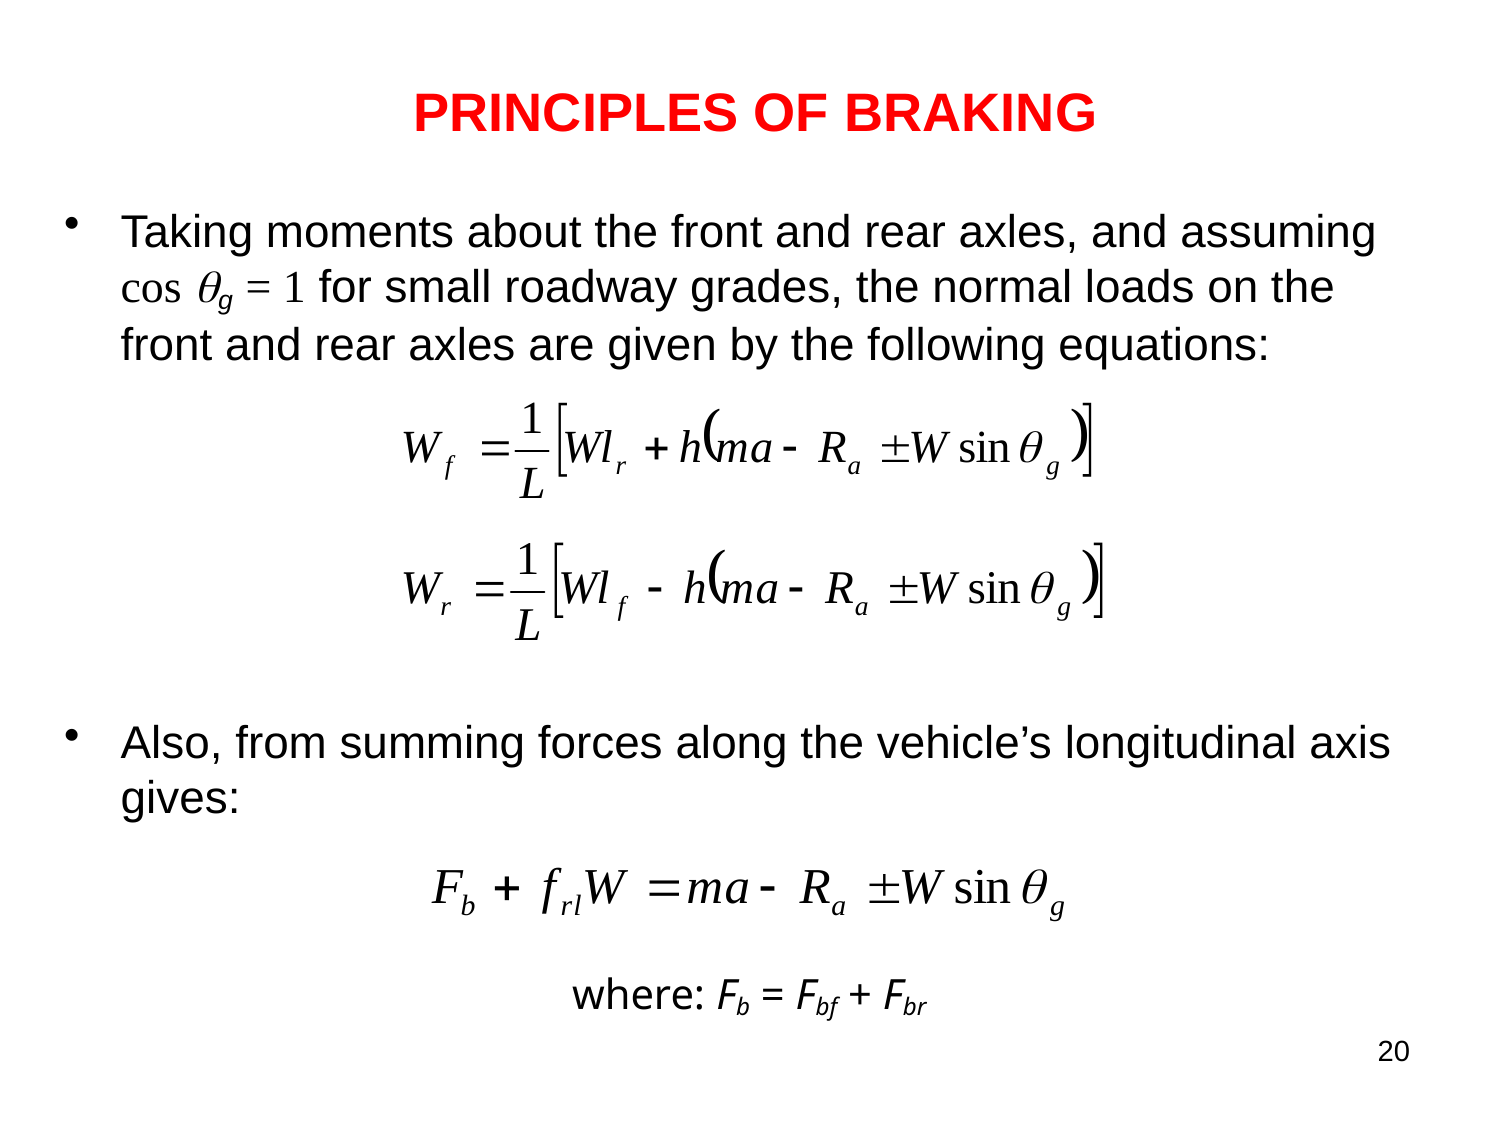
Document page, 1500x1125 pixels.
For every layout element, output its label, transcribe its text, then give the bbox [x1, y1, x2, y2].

text_box Taking moments about the front and rear axles, and assuming cos g = 1 for small roadway grades, the normal loads on the front and rear axles are given by the following equations: Also, from summing forces along the vehicle’s longitudinal axis gives: [49, 194, 1441, 377]
title PRINCIPLES OF BRAKING [41, 42, 1471, 177]
text_box 20 [1074, 1024, 1425, 1103]
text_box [422, 852, 1079, 933]
text_box where: Fb = Fbf + Fbr [557, 960, 942, 1028]
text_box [397, 529, 1111, 651]
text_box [397, 389, 1099, 509]
